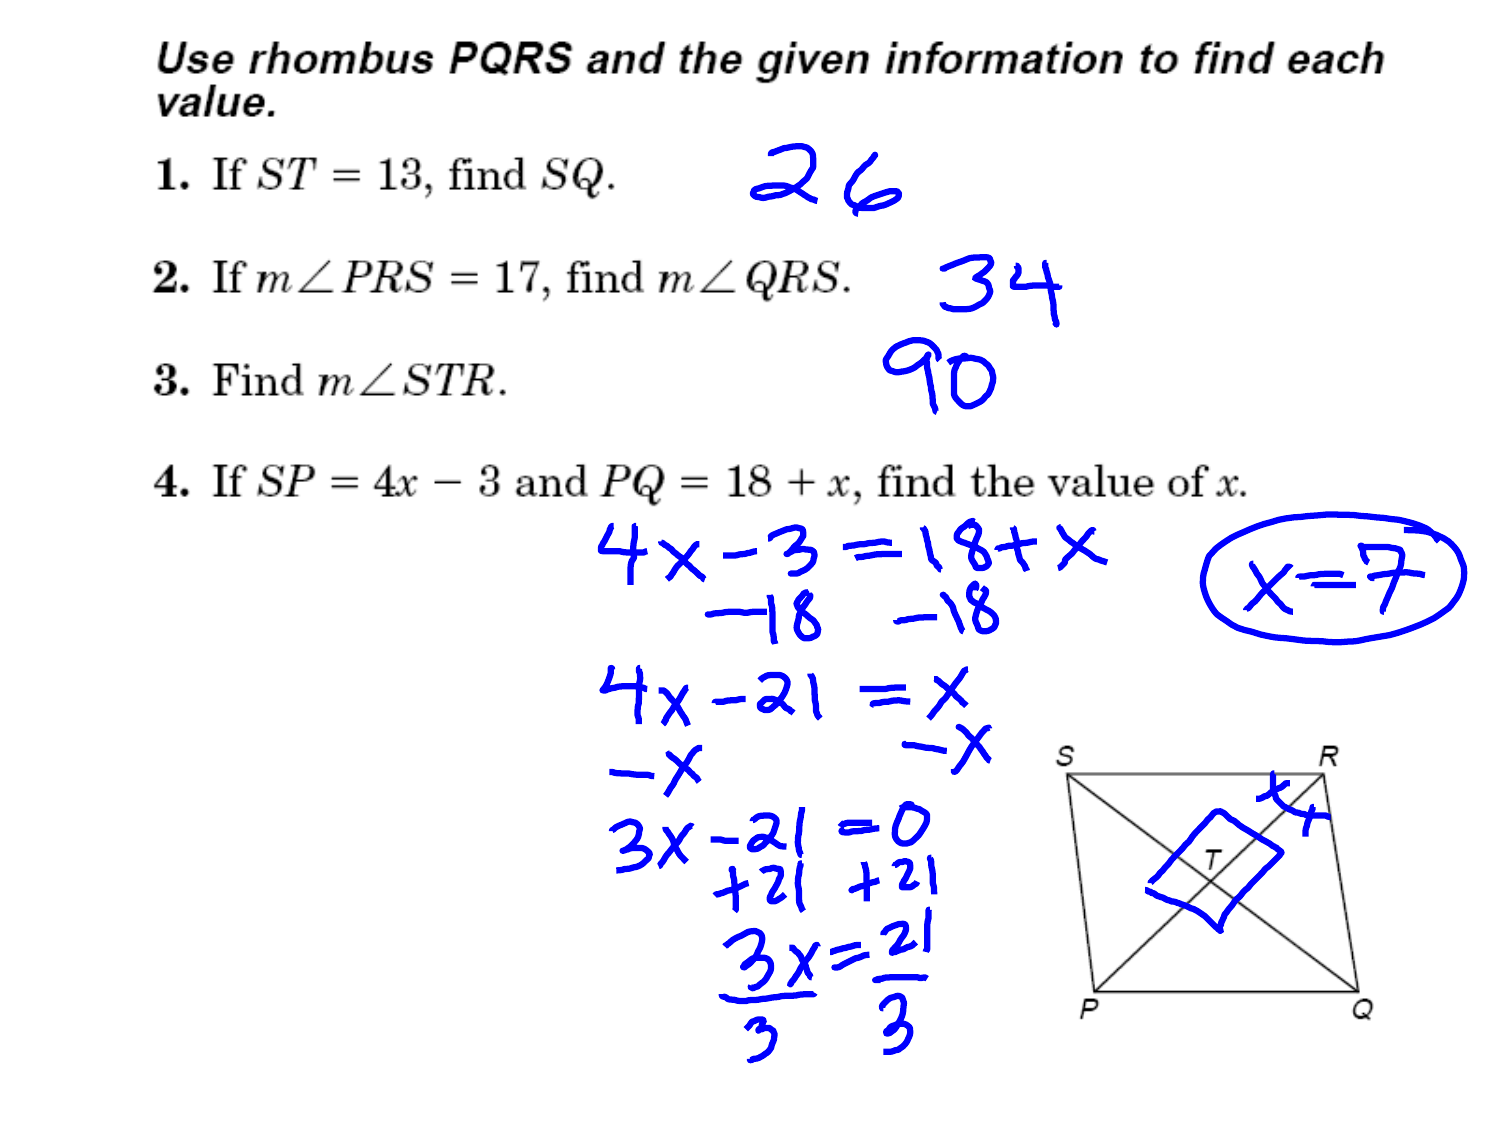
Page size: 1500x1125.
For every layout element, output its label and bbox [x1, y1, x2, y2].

text_box [636, 667, 641, 725]
text_box [721, 992, 816, 1002]
text_box [795, 591, 819, 640]
text_box [629, 548, 635, 585]
text_box [658, 689, 676, 707]
text_box [928, 548, 942, 571]
text_box [863, 862, 868, 883]
text_box [797, 807, 803, 856]
text_box [942, 594, 964, 633]
picture [1037, 724, 1410, 1057]
text_box [789, 947, 804, 964]
picture [105, 0, 1394, 541]
text_box [789, 944, 819, 986]
text_box [839, 821, 873, 825]
text_box [662, 686, 689, 725]
text_box [664, 826, 675, 845]
text_box [684, 560, 706, 581]
text_box [957, 726, 975, 742]
text_box [640, 685, 648, 690]
text_box [895, 616, 938, 623]
text_box [723, 550, 758, 557]
text_box [809, 673, 821, 719]
text_box [929, 857, 935, 895]
text_box [830, 944, 861, 953]
text_box [903, 743, 947, 752]
text_box [665, 747, 703, 797]
text_box [635, 548, 648, 554]
text_box [675, 845, 688, 863]
text_box [1202, 518, 1465, 643]
text_box [609, 771, 655, 777]
text_box [1016, 548, 1028, 572]
text_box [840, 827, 880, 834]
text_box [874, 976, 928, 981]
text_box [760, 867, 786, 903]
text_box [1078, 548, 1108, 564]
text_box [686, 768, 700, 783]
text_box [749, 814, 787, 851]
text_box [833, 954, 870, 969]
text_box [855, 553, 902, 559]
text_box [871, 699, 911, 706]
text_box [950, 691, 967, 707]
text_box [710, 838, 739, 842]
text_box [928, 668, 968, 720]
text_box [601, 667, 638, 692]
text_box [968, 582, 997, 633]
text_box [759, 674, 795, 714]
text_box [658, 824, 693, 867]
text_box [724, 930, 772, 990]
text_box [894, 860, 918, 888]
text_box [975, 743, 991, 762]
text_box [774, 548, 816, 575]
text_box [666, 548, 696, 580]
text_box [768, 594, 776, 645]
text_box [850, 879, 880, 891]
text_box [730, 868, 736, 888]
text_box [733, 890, 737, 912]
text_box [714, 882, 749, 897]
text_box [745, 1018, 776, 1061]
text_box [611, 820, 651, 872]
text_box [953, 726, 990, 773]
text_box [804, 964, 812, 979]
text_box [668, 548, 683, 560]
text_box [882, 923, 917, 954]
text_box [859, 686, 906, 690]
text_box [925, 909, 930, 953]
text_box [881, 995, 911, 1053]
text_box [667, 752, 683, 767]
text_box [600, 548, 632, 554]
text_box [707, 610, 767, 616]
text_box [934, 678, 950, 691]
text_box [1057, 548, 1078, 569]
text_box [797, 862, 804, 912]
text_box [674, 704, 689, 726]
text_box [894, 803, 928, 845]
text_box [970, 548, 990, 569]
text_box [714, 698, 746, 704]
